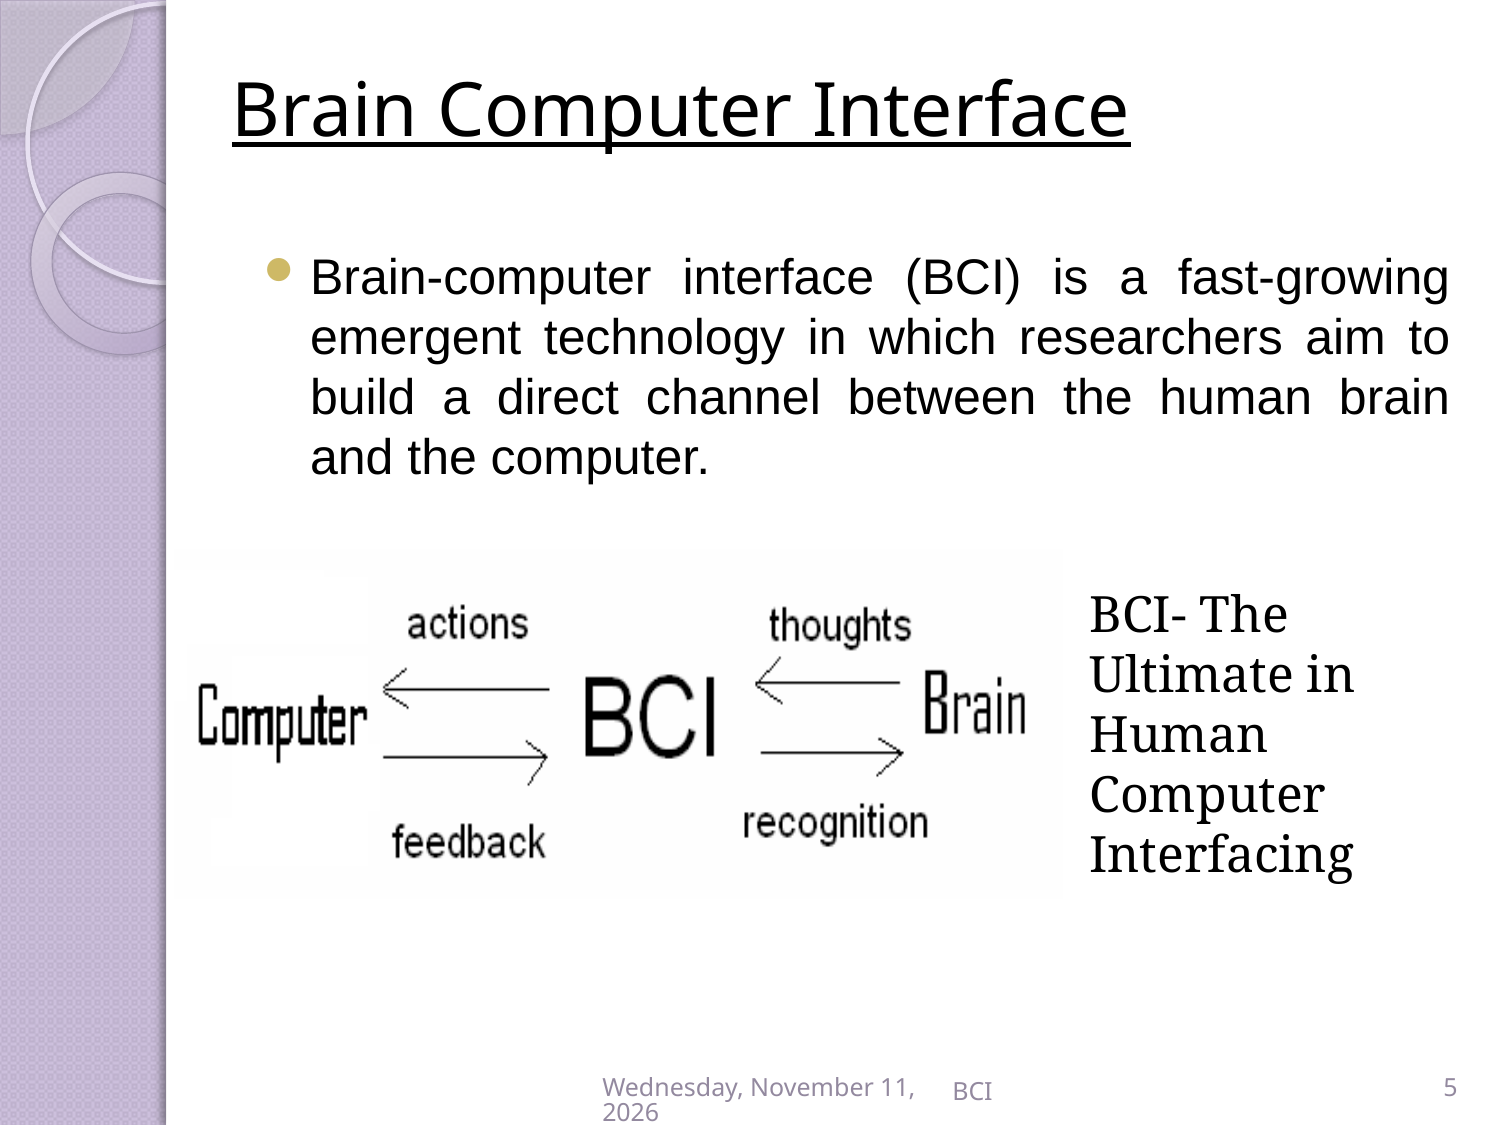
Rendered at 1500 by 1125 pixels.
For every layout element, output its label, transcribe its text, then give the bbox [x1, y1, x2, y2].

picture [174, 549, 1063, 899]
list Brain-computer interface (BCI) is a fast-growing emergent technology in which researchers aim to build a direct channel between the human brain and the computer. [235, 237, 1466, 1026]
slide_number 5 [1413, 1034, 1488, 1113]
footer BCI [937, 1034, 1413, 1113]
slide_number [587, 1034, 937, 1113]
text_box BCI- The Ultimate in Human Computer Interfacing [1074, 574, 1438, 890]
title Brain Computer Interface [0, 62, 1363, 150]
